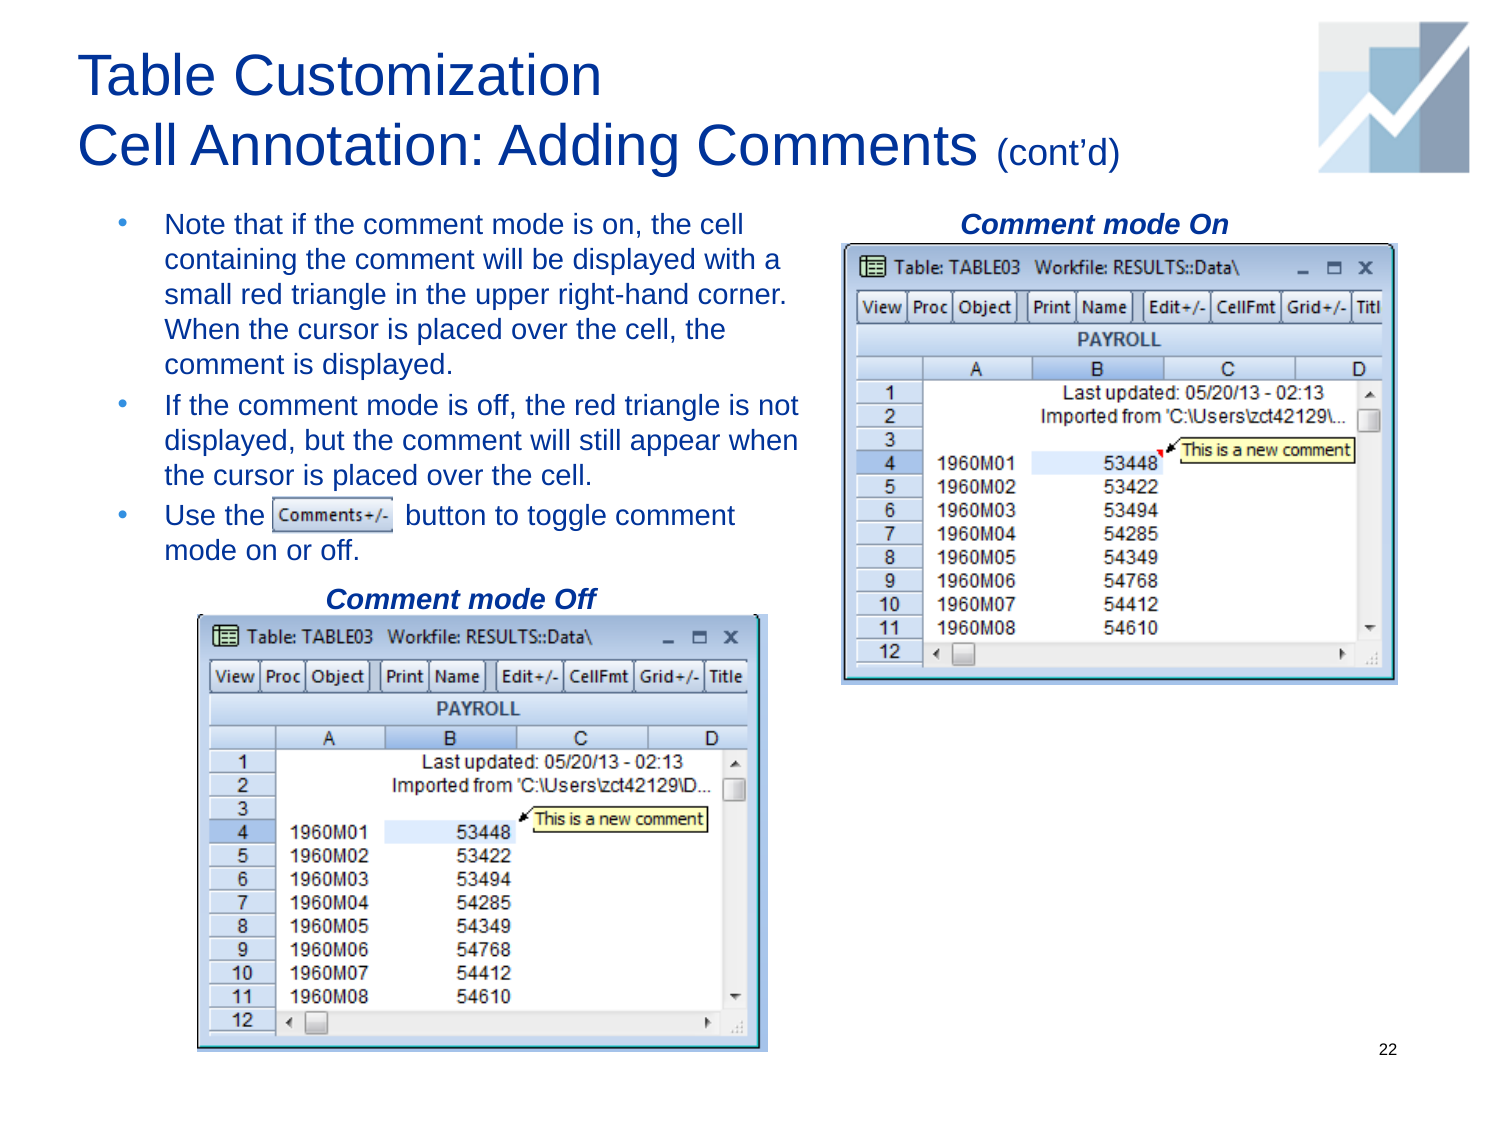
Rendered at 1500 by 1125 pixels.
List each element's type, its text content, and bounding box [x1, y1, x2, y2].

title Table Customization Cell Annotation: Adding Comments (cont’d) [62, 0, 1297, 185]
slide_number 22 [1262, 1015, 1413, 1067]
text_box Note that if the comment mode is on, the cell containing the comment will be displayed with a small red triangle in the upper right-hand corner. When the cursor is placed over the cell, the comment is displayed. If the comment mode is off, the red triangle is not displayed, but the comment will still appear when the cursor is placed over the cell. Use the button to toggle comment mode on or off. [57, 197, 818, 561]
picture [271, 495, 393, 534]
text_box Comment mode Off [310, 572, 660, 612]
text_box Comment mode On [945, 197, 1295, 242]
picture [1300, 11, 1479, 181]
picture [841, 243, 1399, 685]
picture [196, 613, 768, 1052]
